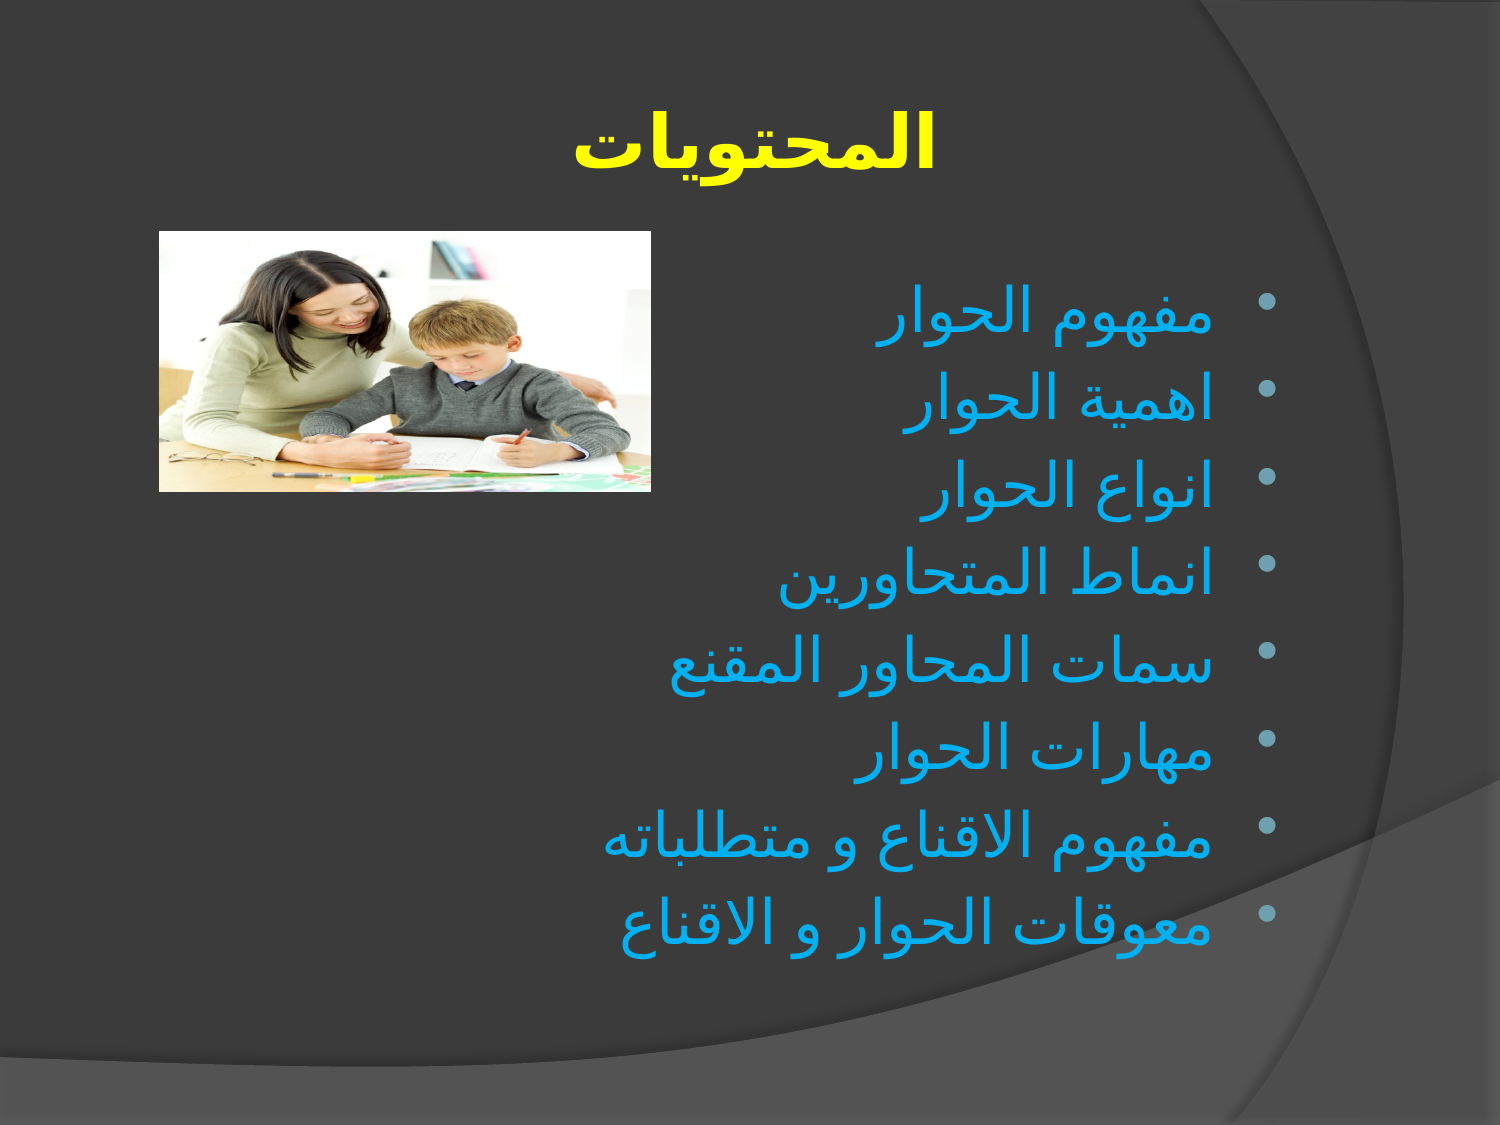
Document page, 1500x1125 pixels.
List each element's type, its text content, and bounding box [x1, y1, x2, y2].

picture [159, 231, 652, 492]
title المحتويات [29, 45, 1483, 233]
list مفهوم الحوار اهمية الحوار انواع الحوار انماط المتحاورين سمات المحاور المقنع مهارات الحوار مفهوم الاقناع و متطلباته معوقات الحوار و الاقناع [75, 262, 1300, 1005]
